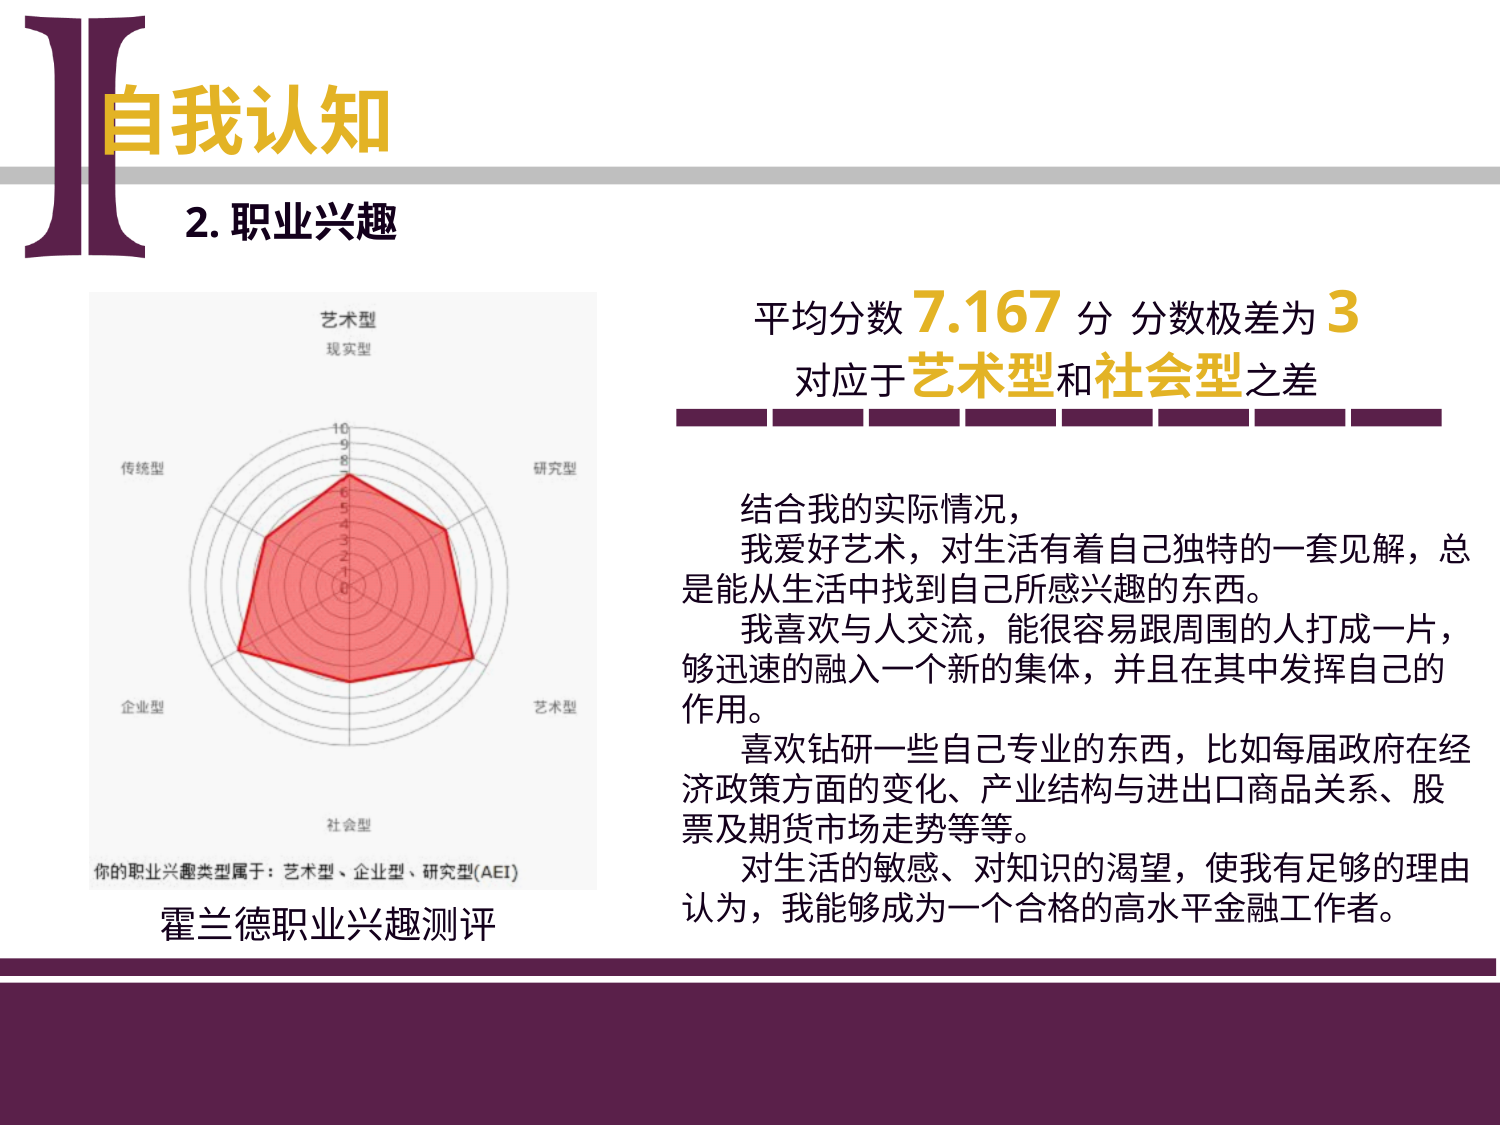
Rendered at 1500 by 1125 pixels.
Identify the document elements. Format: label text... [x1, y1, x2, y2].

text_box [0, 956, 1498, 978]
text_box [0, 981, 1500, 1125]
picture [0, 0, 195, 284]
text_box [675, 408, 1442, 427]
text_box 自我认知 [200, 66, 455, 172]
picture [89, 292, 597, 891]
text_box 2.职业兴趣 [200, 188, 483, 254]
text_box 霍兰德职业兴趣测评 [144, 898, 512, 953]
text_box 平均分数7.167分 分数极差为3 对应于艺术型和社会型之差 [667, 267, 1447, 412]
text_box [200, 164, 1500, 187]
text_box 结合我的实际情况， 我爱好艺术，对生活有着自己独特的一套见解，总是能从生活中找到自己所感兴趣的东西。 我喜欢与人交流，能很容易跟周围的人打成一片，够迅速的融入一个新的集体，并且在其中发挥自己的作用。 喜欢钻研一些自己专业的东西，比如每届政府在经济政策方面的变化、产业结构与进出口商品关系、股票及期货市场走势等等。 对生活的敏感、对知识的渴望，使我有足够的理由认为，我能够成为一个合格的高水平金融工作者。 [667, 480, 1488, 935]
